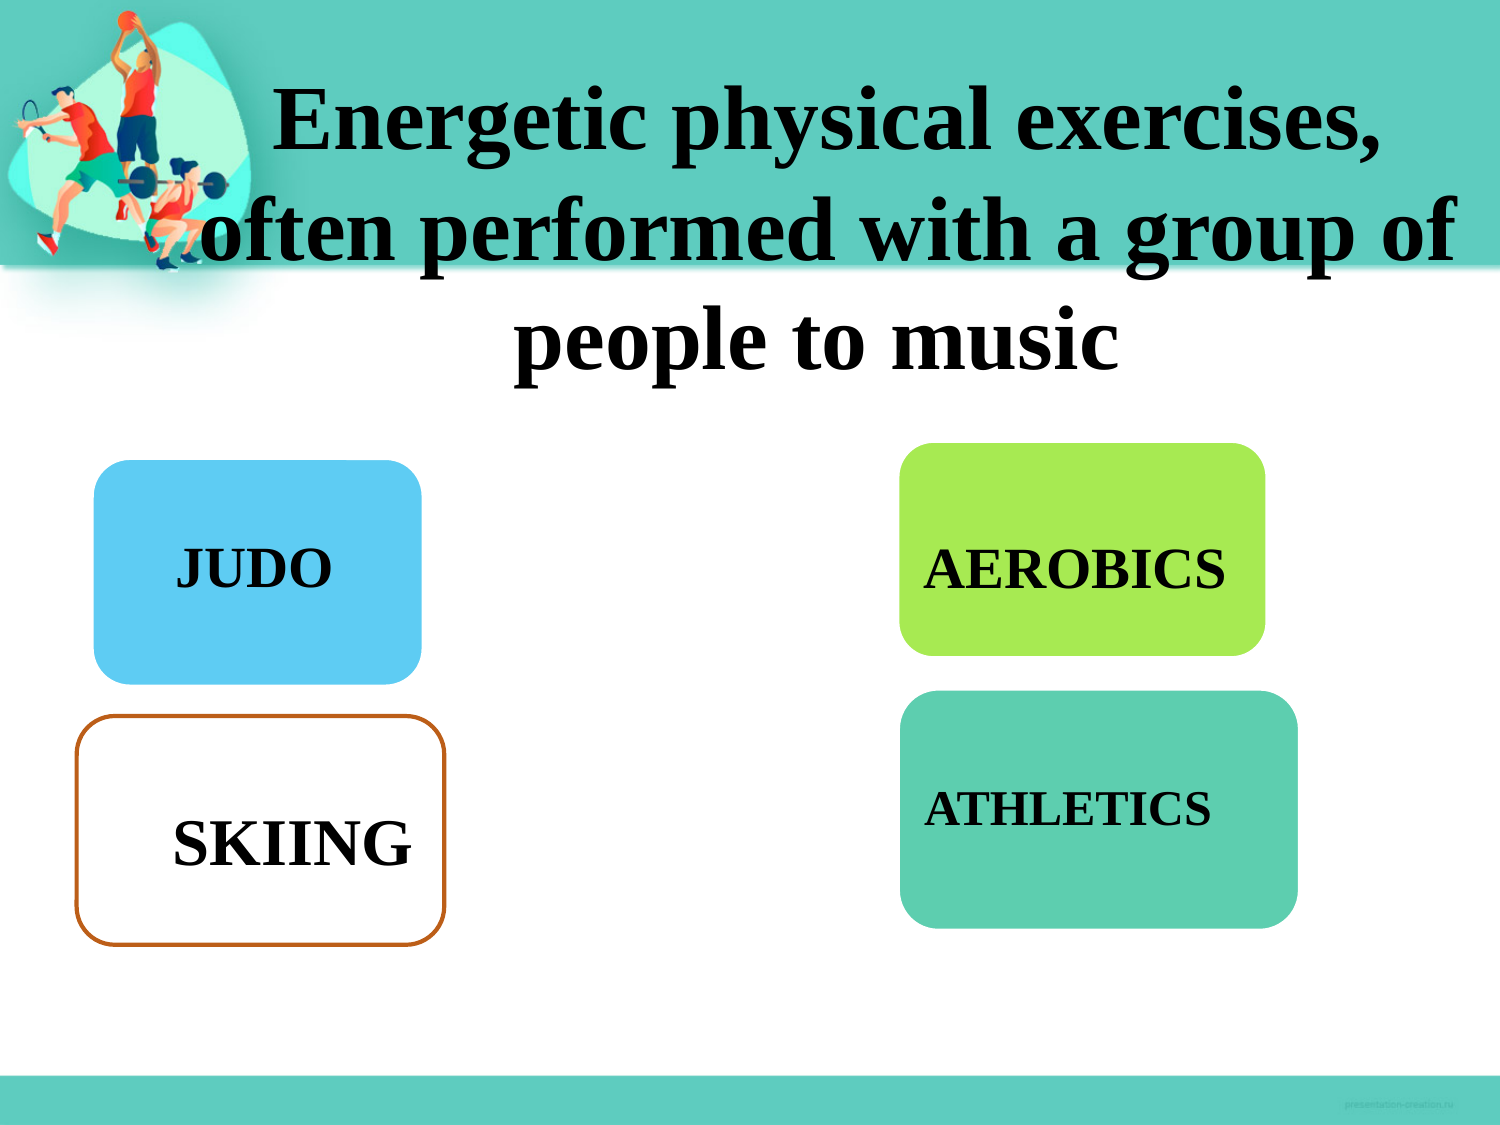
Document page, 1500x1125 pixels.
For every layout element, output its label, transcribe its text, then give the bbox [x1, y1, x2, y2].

title Energetic physical exercises, often performed with a group of people to music [183, 37, 1475, 274]
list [29, 266, 1471, 1012]
picture [0, 0, 1500, 1125]
